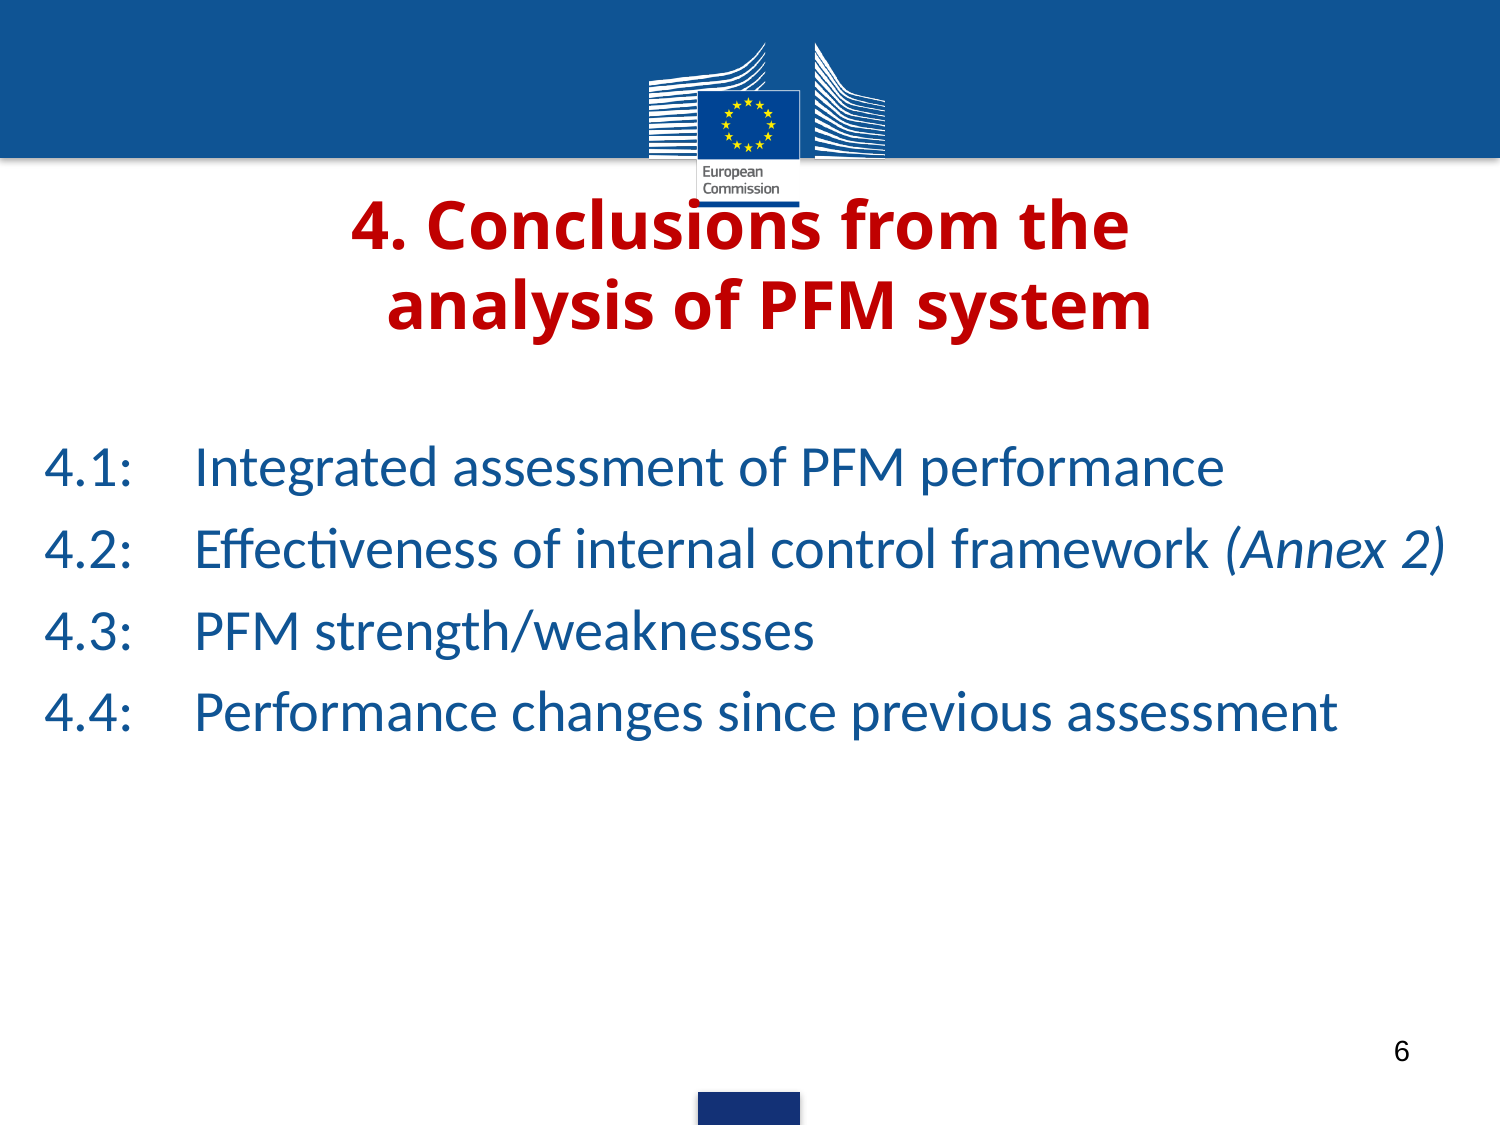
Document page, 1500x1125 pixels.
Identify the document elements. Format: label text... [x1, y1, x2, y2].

list 4.1: Integrated assessment of PFM performance 4.2: Effectiveness of internal control framework (Annex 2) 4.3: PFM strength/weaknesses 4.4: Performance changes since previous assessment [29, 420, 1483, 1025]
slide_number 6 [1074, 1024, 1426, 1103]
picture [649, 42, 885, 208]
title 4. Conclusions from the analysis of PFM system [0, 219, 1500, 386]
